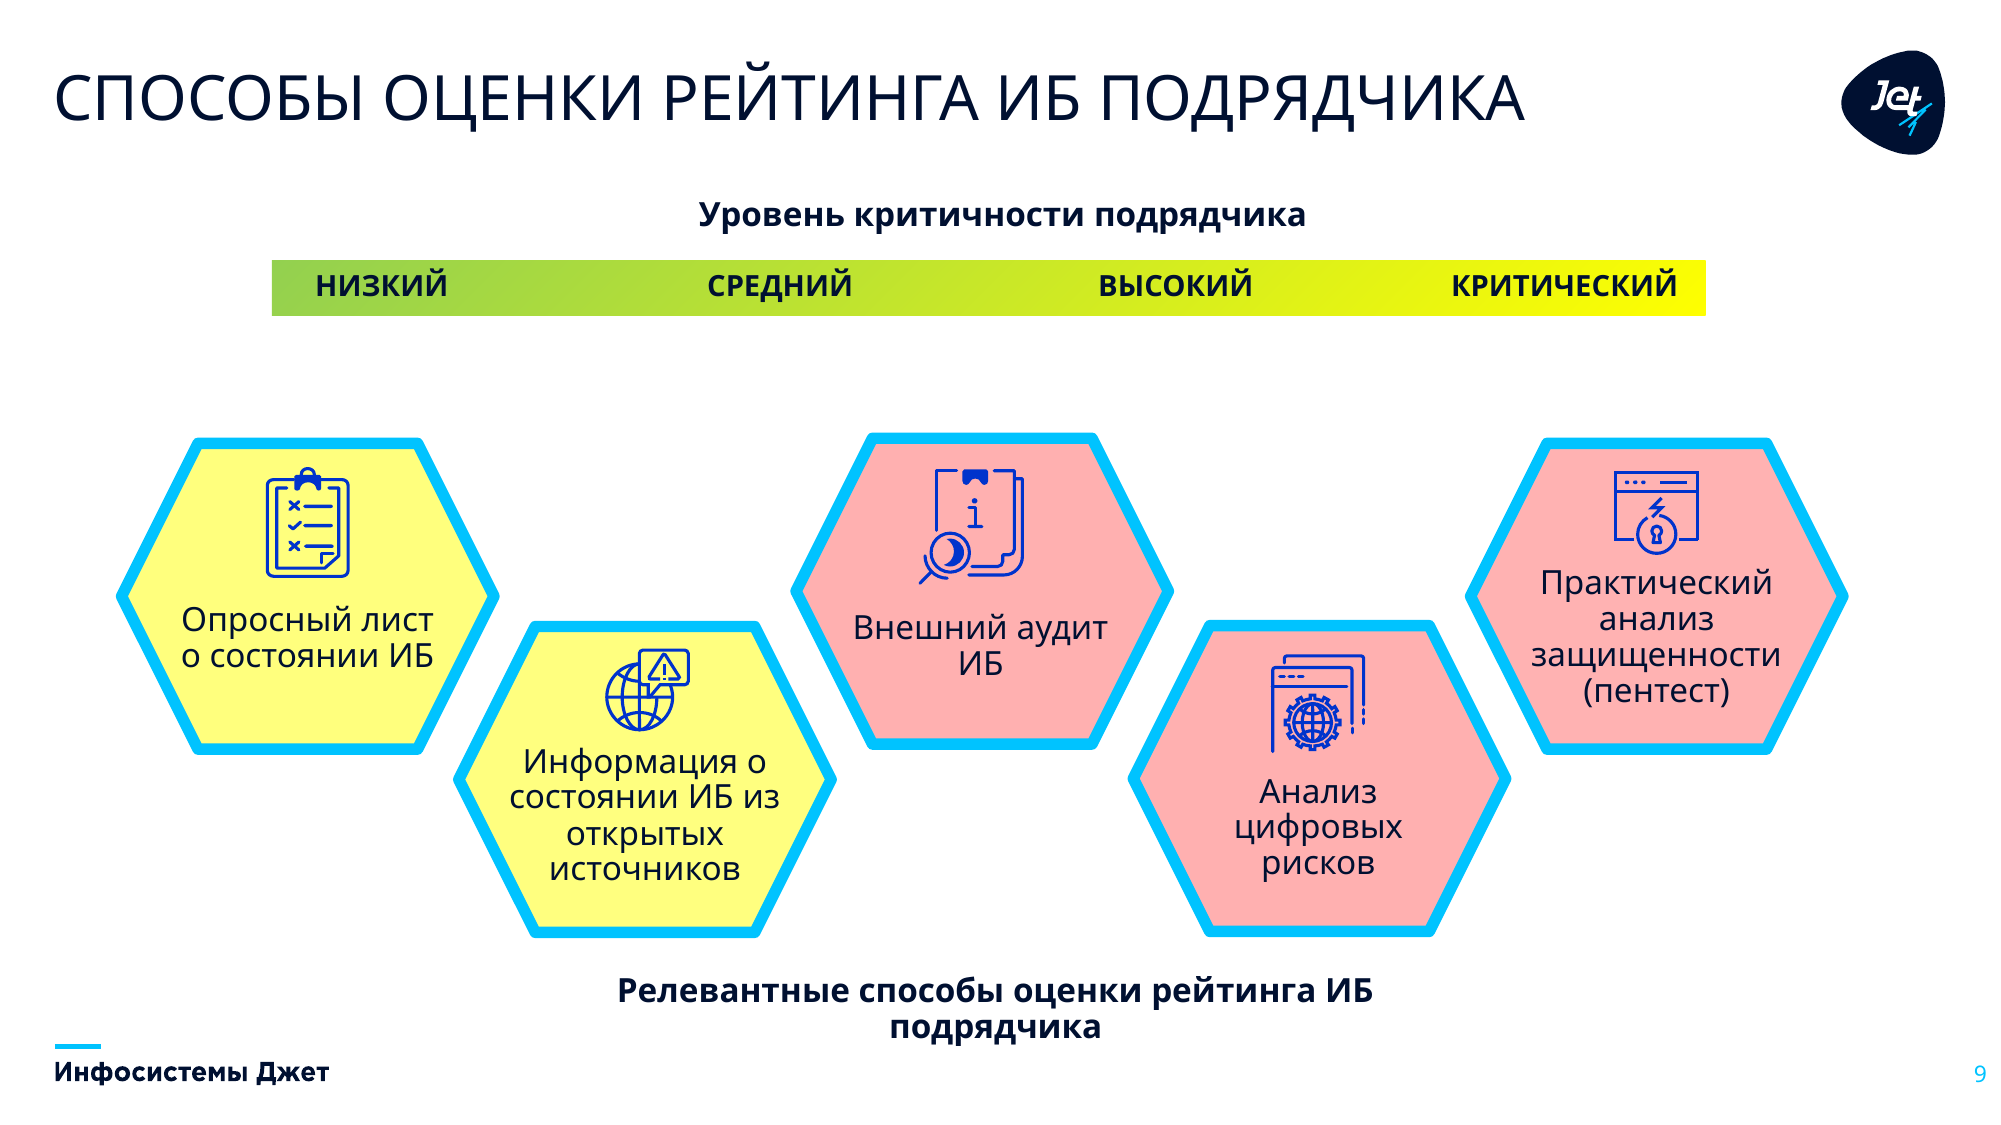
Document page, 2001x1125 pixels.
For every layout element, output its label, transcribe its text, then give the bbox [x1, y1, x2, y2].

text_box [919, 469, 1023, 584]
text_box Уровень критичности подрядчика [648, 189, 1358, 241]
text_box [1133, 625, 1506, 851]
text_box [1531, 718, 1783, 750]
text_box [458, 626, 832, 850]
text_box [1188, 890, 1450, 932]
text_box Информация о состоянии ИБ из открытых источников [493, 737, 796, 896]
text_box [796, 438, 1169, 665]
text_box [1615, 472, 1698, 554]
text_box ВЫСОКИЙ [1068, 264, 1283, 311]
text_box [164, 682, 452, 750]
text_box НИЗКИЙ [271, 264, 492, 311]
text_box Внешний аудит ИБ [829, 603, 1132, 690]
text_box [271, 260, 1706, 316]
text_box Релевантные способы оценки рейтинга ИБ подрядчика [506, 966, 1485, 1053]
text_box Анализ цифровых рисков [1167, 766, 1470, 890]
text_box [1272, 655, 1365, 752]
text_box [121, 443, 494, 667]
text_box Опросный лист о состоянии ИБ [156, 595, 459, 682]
text_box КРИТИЧЕСКИЙ [1435, 264, 1695, 311]
title Способы оценки рейтинга ИБ подрядчика [38, 50, 1723, 209]
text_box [606, 650, 689, 730]
text_box Практический анализ защищенности (пентест) [1505, 558, 1808, 718]
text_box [267, 468, 349, 577]
text_box [517, 896, 773, 933]
text_box [1470, 443, 1843, 667]
text_box СРЕДНИЙ [673, 264, 888, 311]
text_box [845, 690, 1120, 745]
